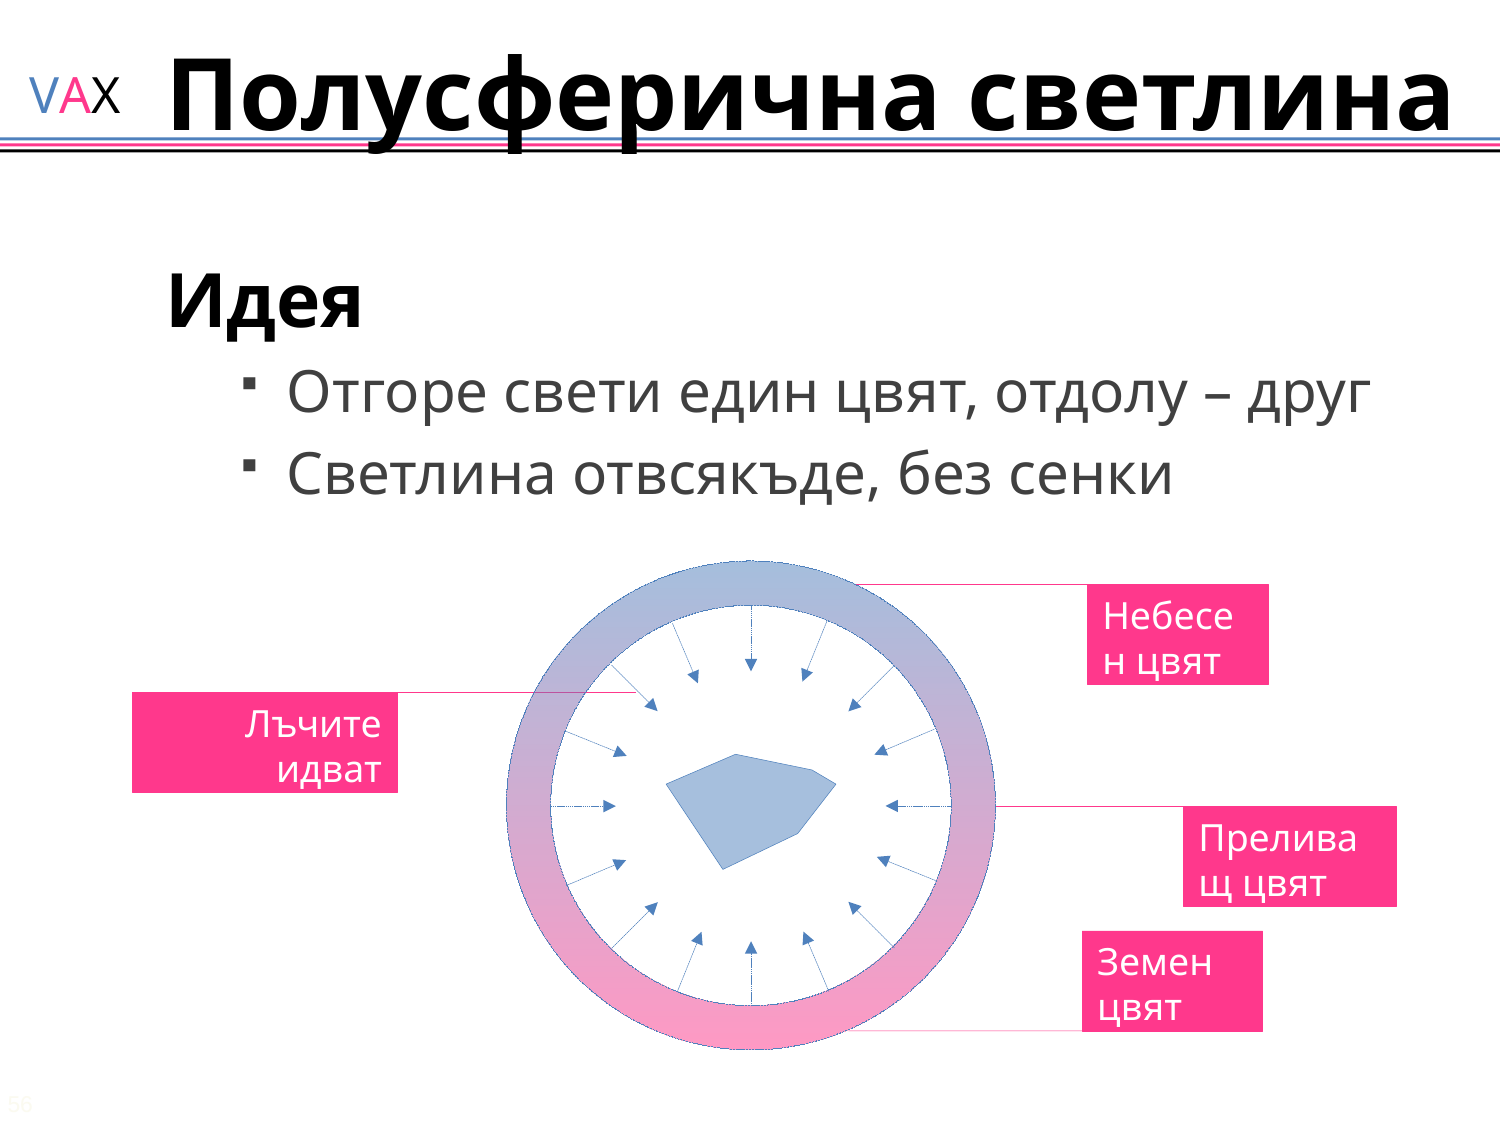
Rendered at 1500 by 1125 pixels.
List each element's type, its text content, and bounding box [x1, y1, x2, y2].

title Полусферична светлина [0, 37, 1500, 144]
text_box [999, 806, 1397, 907]
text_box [131, 691, 501, 793]
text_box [999, 930, 1263, 1032]
list Идея Отгоре свети един цвят, отдолу – друг Светлина отвсякъде, без сенки [150, 200, 1488, 1113]
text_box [506, 560, 996, 1051]
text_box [999, 583, 1269, 685]
